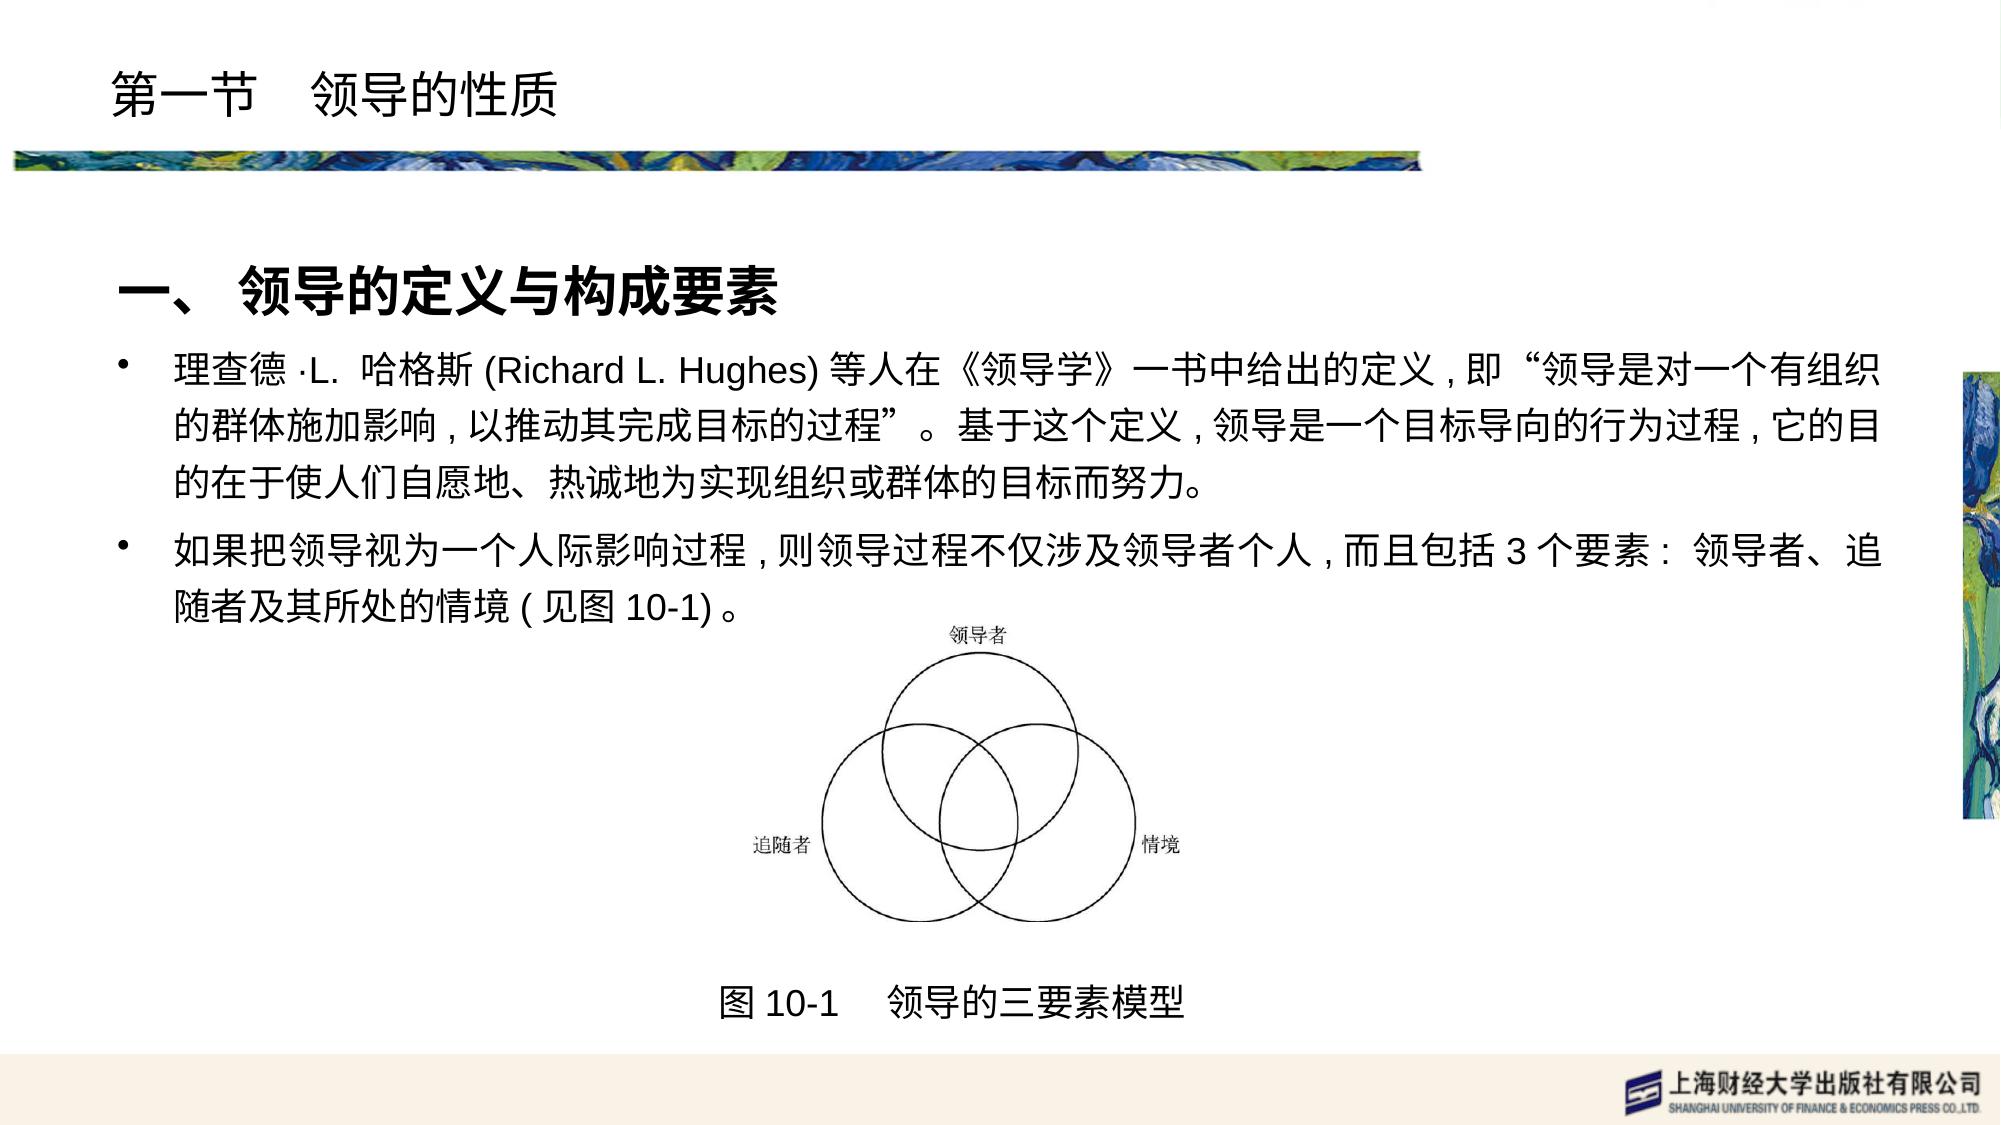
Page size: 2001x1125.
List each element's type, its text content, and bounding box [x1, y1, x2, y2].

picture [0, 0, 2001, 1125]
title 第一节 领导的性质 [94, 42, 1451, 146]
text_box 图10-1 领导的三要素模型 [646, 971, 1221, 1031]
list 一、 领导的定义与构成要素 理查德·L. 哈格斯(Richard L. Hughes)等人在《领导学》一书中给出的定义,即“领导是对一个有组织的群体施加影响,以推动其完成目标的过程”。基于这个定义,领导是一个目标导向的行为过程,它的目的在于使人们自愿地、热诚地为实现组织或群体的目标而努力。 如果把领导视为一个人际影响过程,则领导过程不仅涉及领导者个人,而且包括3个要素: 领导者、追随者及其所处的情境(见图10-1)。 [102, 233, 1898, 1032]
